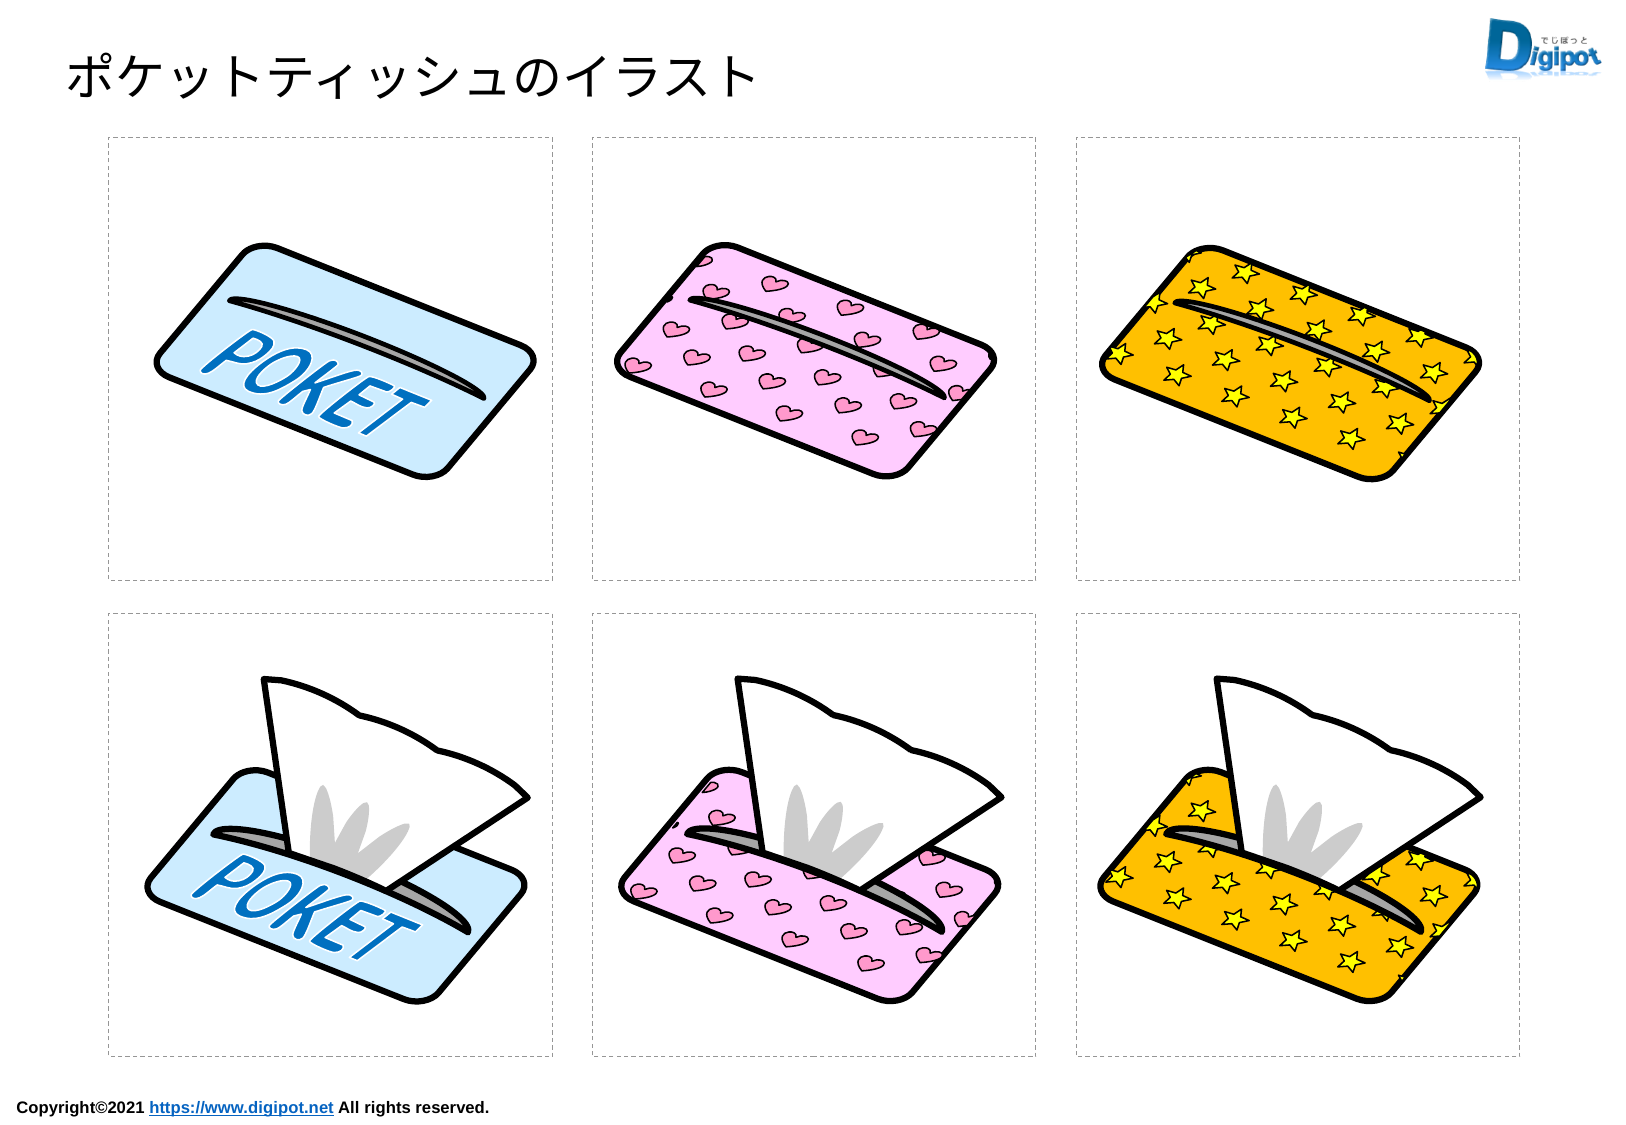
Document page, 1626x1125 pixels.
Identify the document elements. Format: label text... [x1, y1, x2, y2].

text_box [621, 721, 999, 1002]
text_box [1102, 247, 1480, 480]
text_box ポケットティッシュのイラスト [50, 38, 777, 113]
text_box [617, 245, 995, 477]
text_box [156, 245, 534, 477]
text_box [1100, 721, 1478, 1002]
picture [1485, 18, 1602, 82]
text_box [147, 721, 525, 1002]
